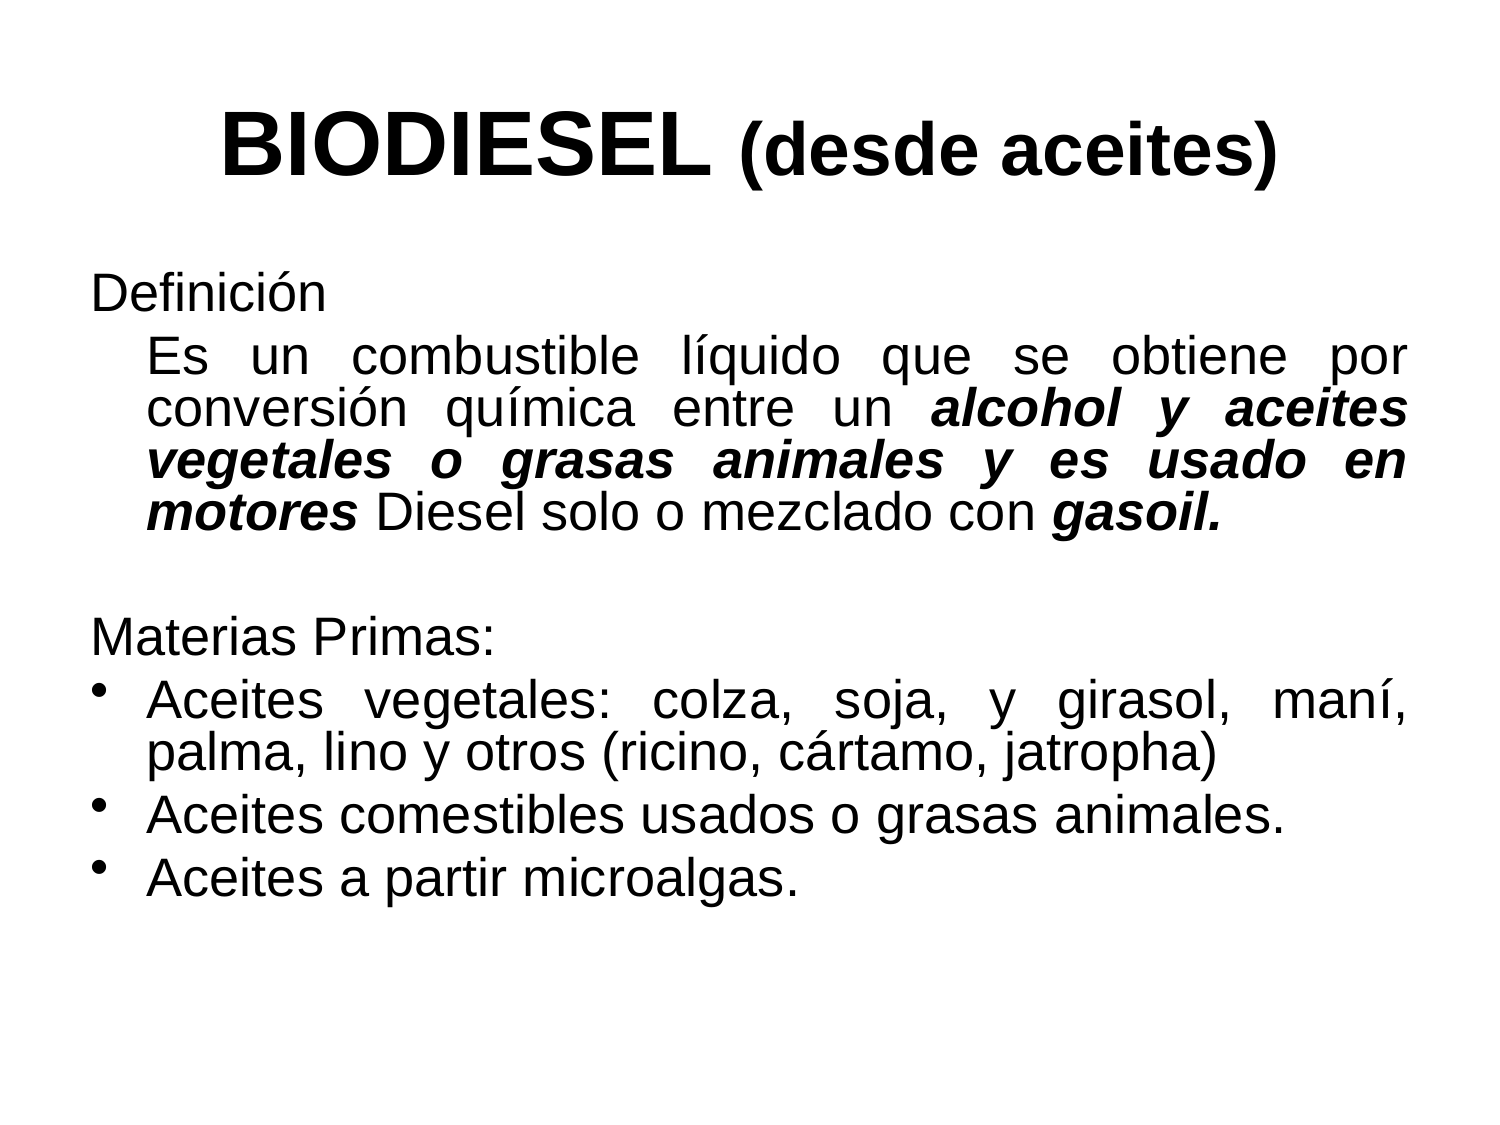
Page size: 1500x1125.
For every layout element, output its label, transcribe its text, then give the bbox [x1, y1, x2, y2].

title BIODIESEL (desde aceites) [74, 44, 1426, 233]
list Definición Es un combustible líquido que se obtiene por conversión química entre un alcohol y aceites vegetales o grasas animales y es usado en motores Diesel solo o mezclado con gasoil. Materias Primas: Aceites vegetales: colza, soja, y girasol, maní, palma, lino y otros (ricino, cártamo, jatropha) Aceites comestibles usados o grasas animales. Aceites a partir microalgas. [74, 262, 1426, 1006]
